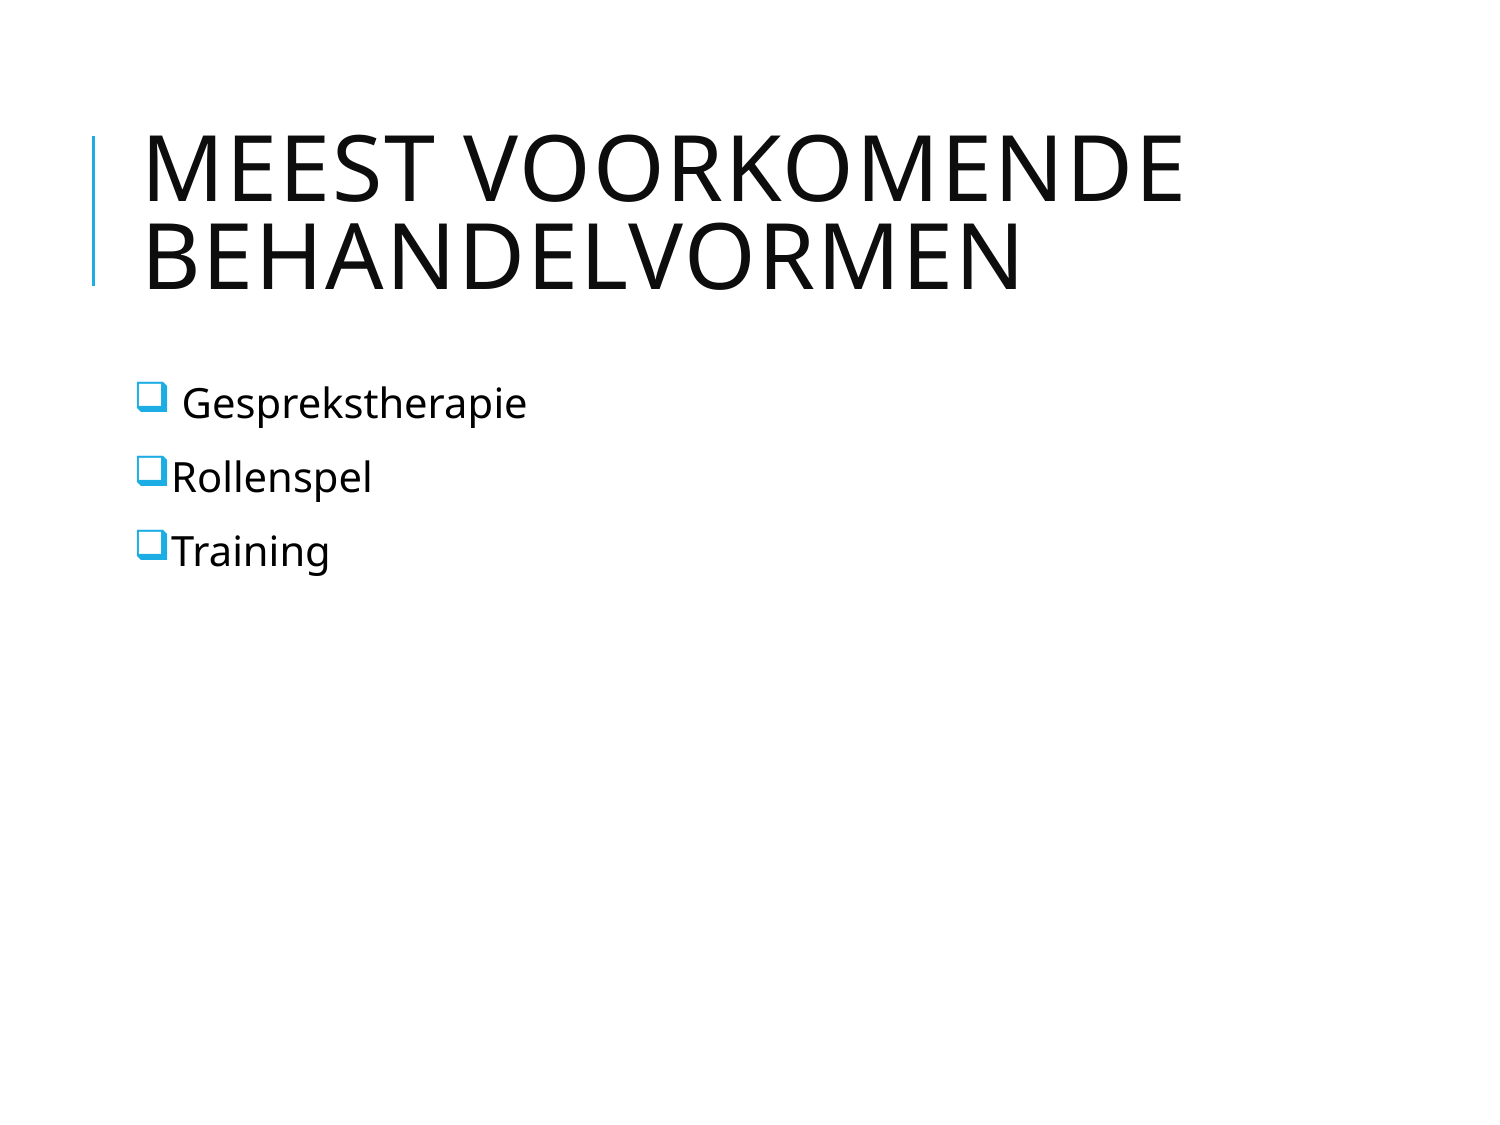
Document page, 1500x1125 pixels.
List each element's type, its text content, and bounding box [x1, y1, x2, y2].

title Meest voorkomende Behandelvormen [126, 96, 1322, 342]
list Gesprekstherapie Rollenspel Training [126, 375, 1322, 1035]
